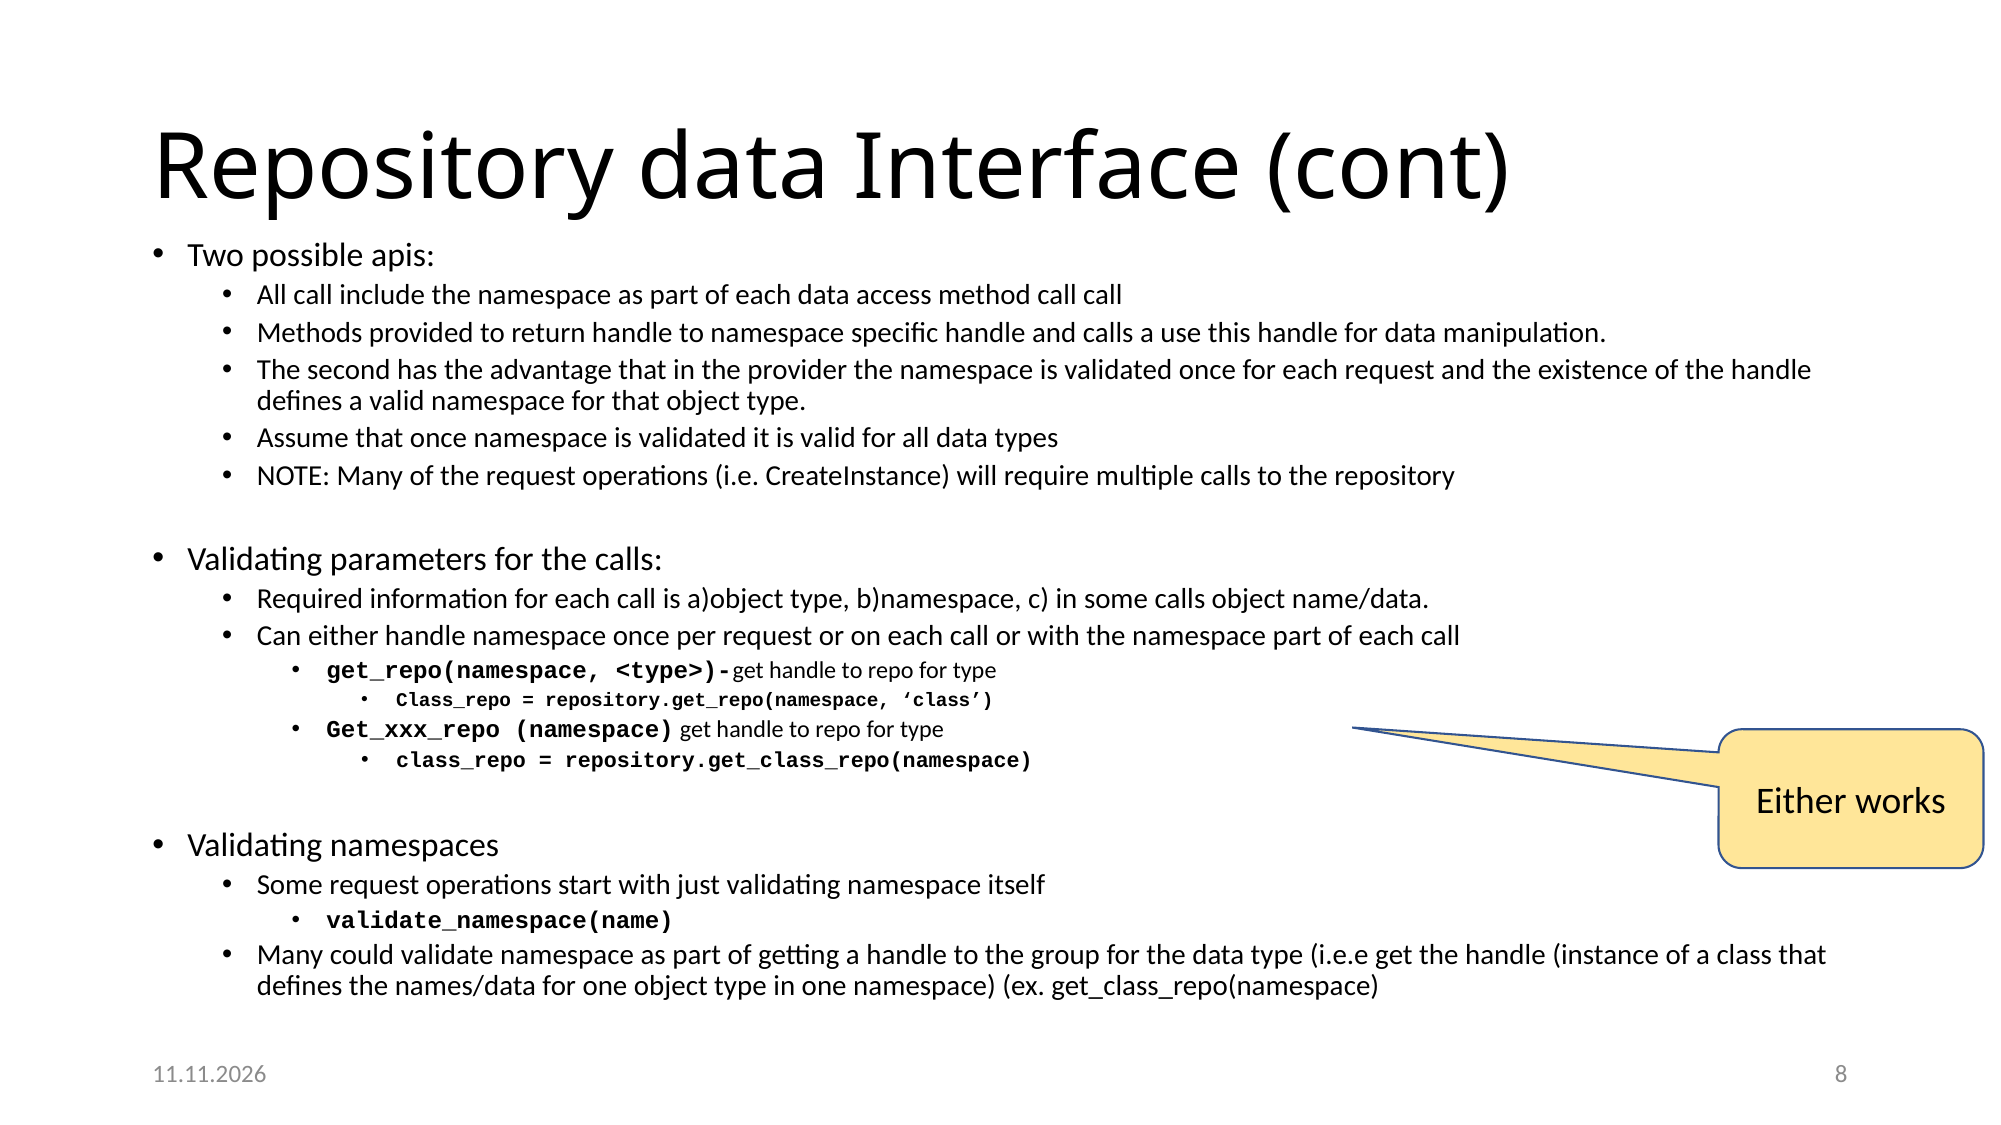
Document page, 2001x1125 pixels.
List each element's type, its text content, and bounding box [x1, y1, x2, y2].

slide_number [137, 1042, 588, 1103]
slide_number 8 [1412, 1042, 1863, 1103]
title Repository data Interface (cont) [137, 59, 1863, 229]
list Two possible apis: All call include the namespace as part of each data access method call call Methods provided to return handle to namespace specific handle and calls a use this handle for data manipulation. The second has the advantage that in the provider the namespace is validated once for each request and the existence of the handle defines a valid namespace for that object type. Assume that once namespace is validated it is valid for all data types NOTE: Many of the request operations (i.e. CreateInstance) will require multiple calls to the repository Validating parameters for the calls: Required information for each call is a)object type, b)namespace, c) in some calls object name/data. Can either handle namespace once per request or on each call or with the namespace part of each call get_repo(namespace, <type>)-get handle to repo for type Class_repo = repository.get_repo(namespace, ‘class’) Get_xxx_repo (namespace) get handle to repo for type class_repo = repository.get_class_repo(namespace) Validating namespaces Some request operations start with just validating namespace itself validate_namespace(name) Many could validate namespace as part of getting a handle to the group for the data type (i.e.e get the handle (instance of a class that defines the names/data for one object type in one namespace) (ex. get_class_repo(namespace) [137, 229, 1863, 1014]
text_box Either works [1352, 726, 1985, 870]
